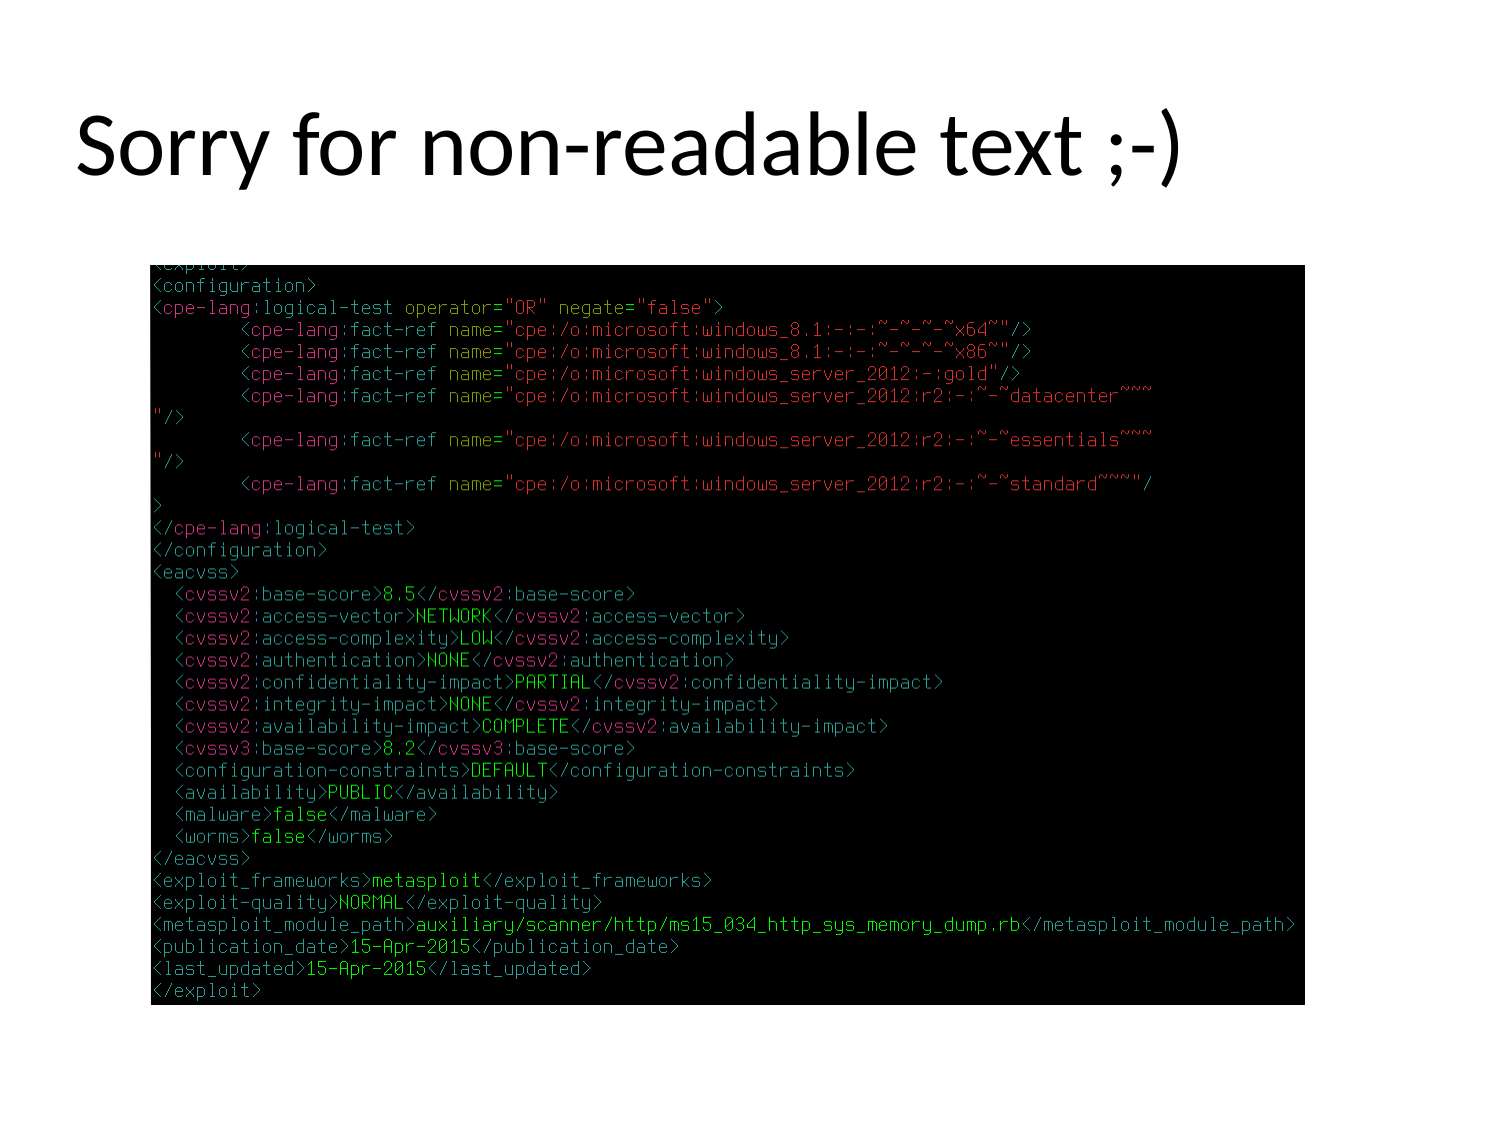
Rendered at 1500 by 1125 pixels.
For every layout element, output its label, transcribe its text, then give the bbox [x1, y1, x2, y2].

picture [149, 265, 1305, 1005]
text_box Sorry for non-readable text ;-) [75, 83, 1425, 194]
